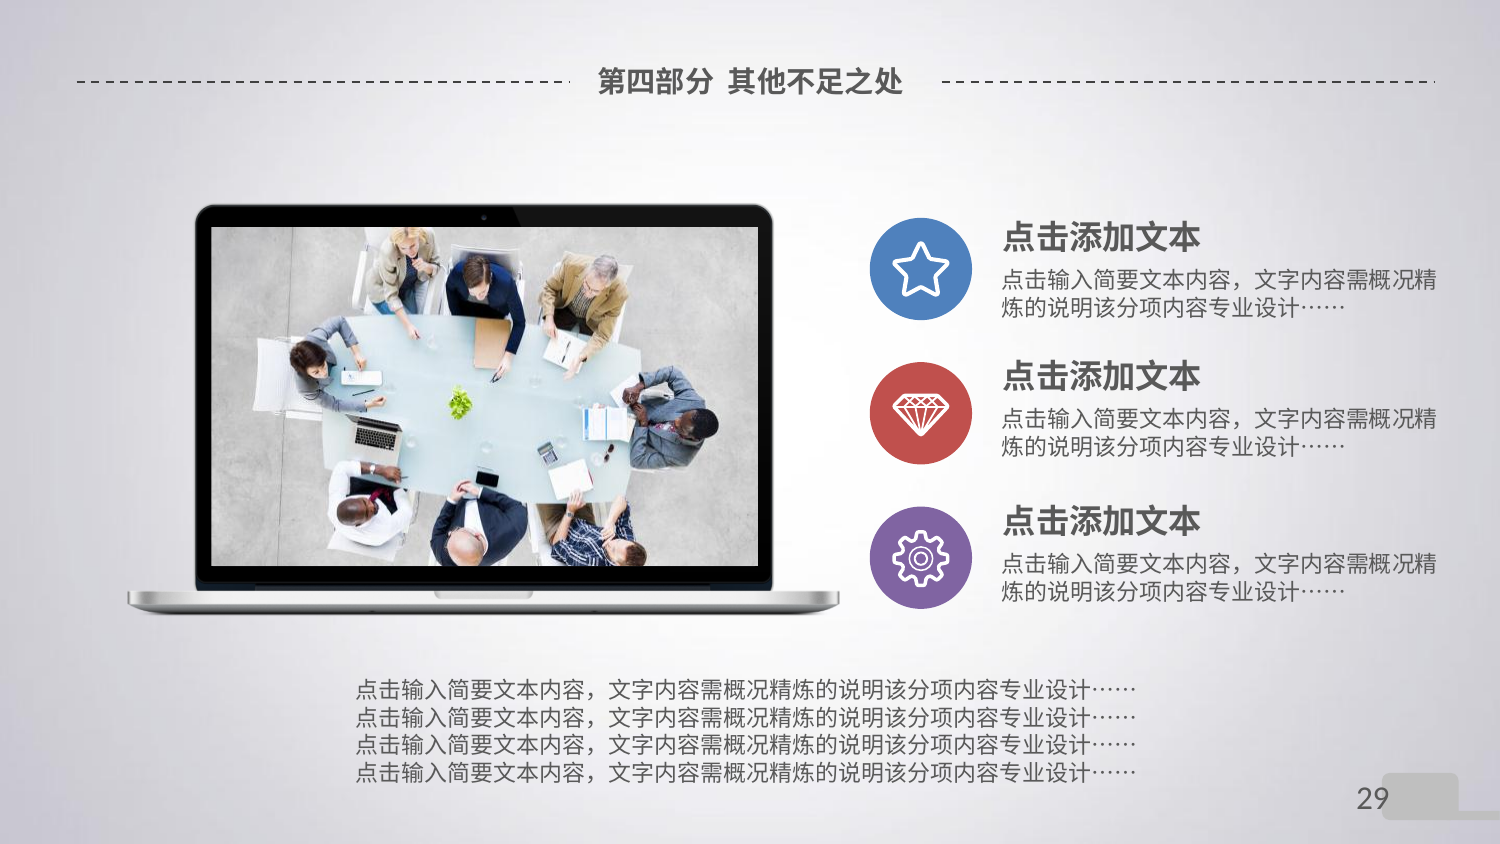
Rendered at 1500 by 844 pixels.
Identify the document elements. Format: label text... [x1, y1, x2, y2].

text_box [869, 217, 973, 321]
text_box 点击输入简要文本内容，文字内容需概况精炼的说明该分项内容专业设计…… [986, 542, 1464, 613]
picture [0, 0, 1500, 844]
text_box 点击添加文本 [987, 493, 1218, 542]
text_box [869, 506, 973, 610]
title 第四部分 其他不足之处 [18, 52, 1483, 110]
text_box 点击输入简要文本内容，文字内容需概况精炼的说明该分项内容专业设计…… [986, 397, 1464, 468]
text_box 点击输入简要文本内容，文字内容需概况精炼的说明该分项内容专业设计…… 点击输入简要文本内容，文字内容需概况精炼的说明该分项内容专业设计…… 点击输入简要文本内容，文字内容需概况精炼的说明该分项内容专业设计…… 点击输入简要文本内容，文字内容需概况精炼的说明该分项内容专业设计…… [194, 670, 1299, 792]
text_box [869, 361, 973, 465]
text_box 点击添加文本 [987, 209, 1218, 258]
text_box 点击添加文本 [987, 348, 1218, 397]
text_box 点击输入简要文本内容，文字内容需概况精炼的说明该分项内容专业设计…… [986, 258, 1464, 329]
